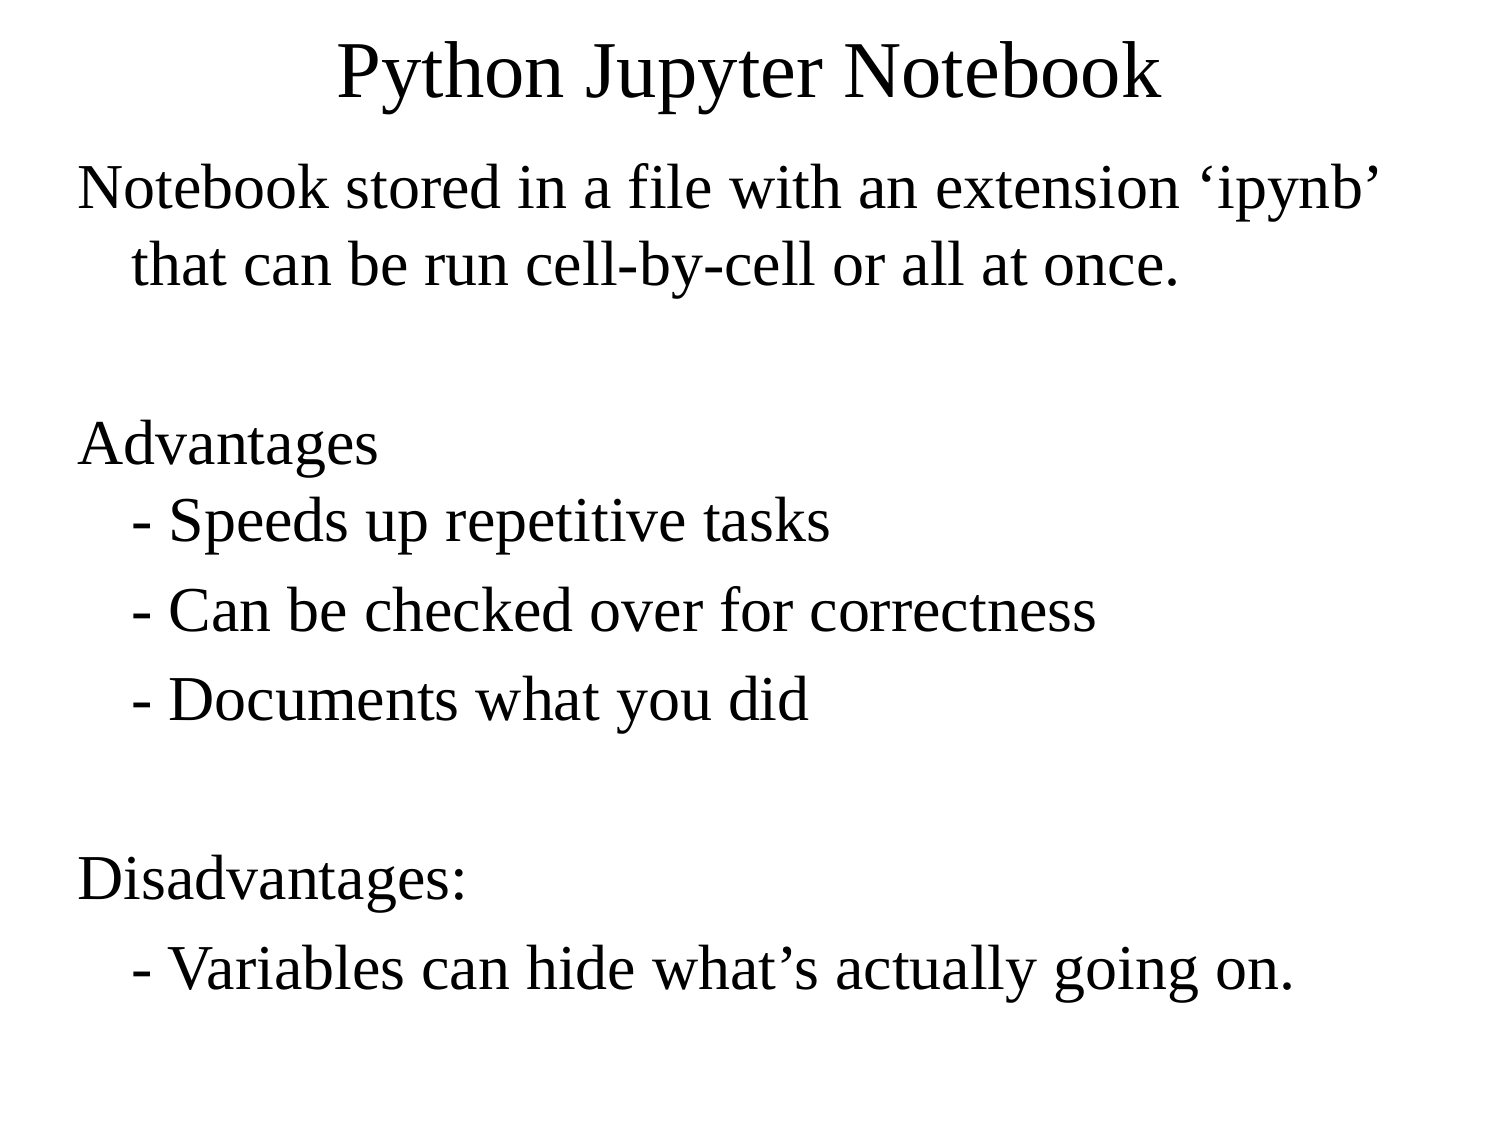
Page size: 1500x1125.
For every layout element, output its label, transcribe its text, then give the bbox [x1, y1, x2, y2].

title Python Jupyter Notebook [75, 8, 1425, 122]
list Notebook stored in a file with an extension ‘ipynb’ that can be run cell-by-cell or all at once. Advantages - Speeds up repetitive tasks - Can be checked over for correctness - Documents what you did Disadvantages: - Variables can hide what’s actually going on. [62, 137, 1413, 1088]
